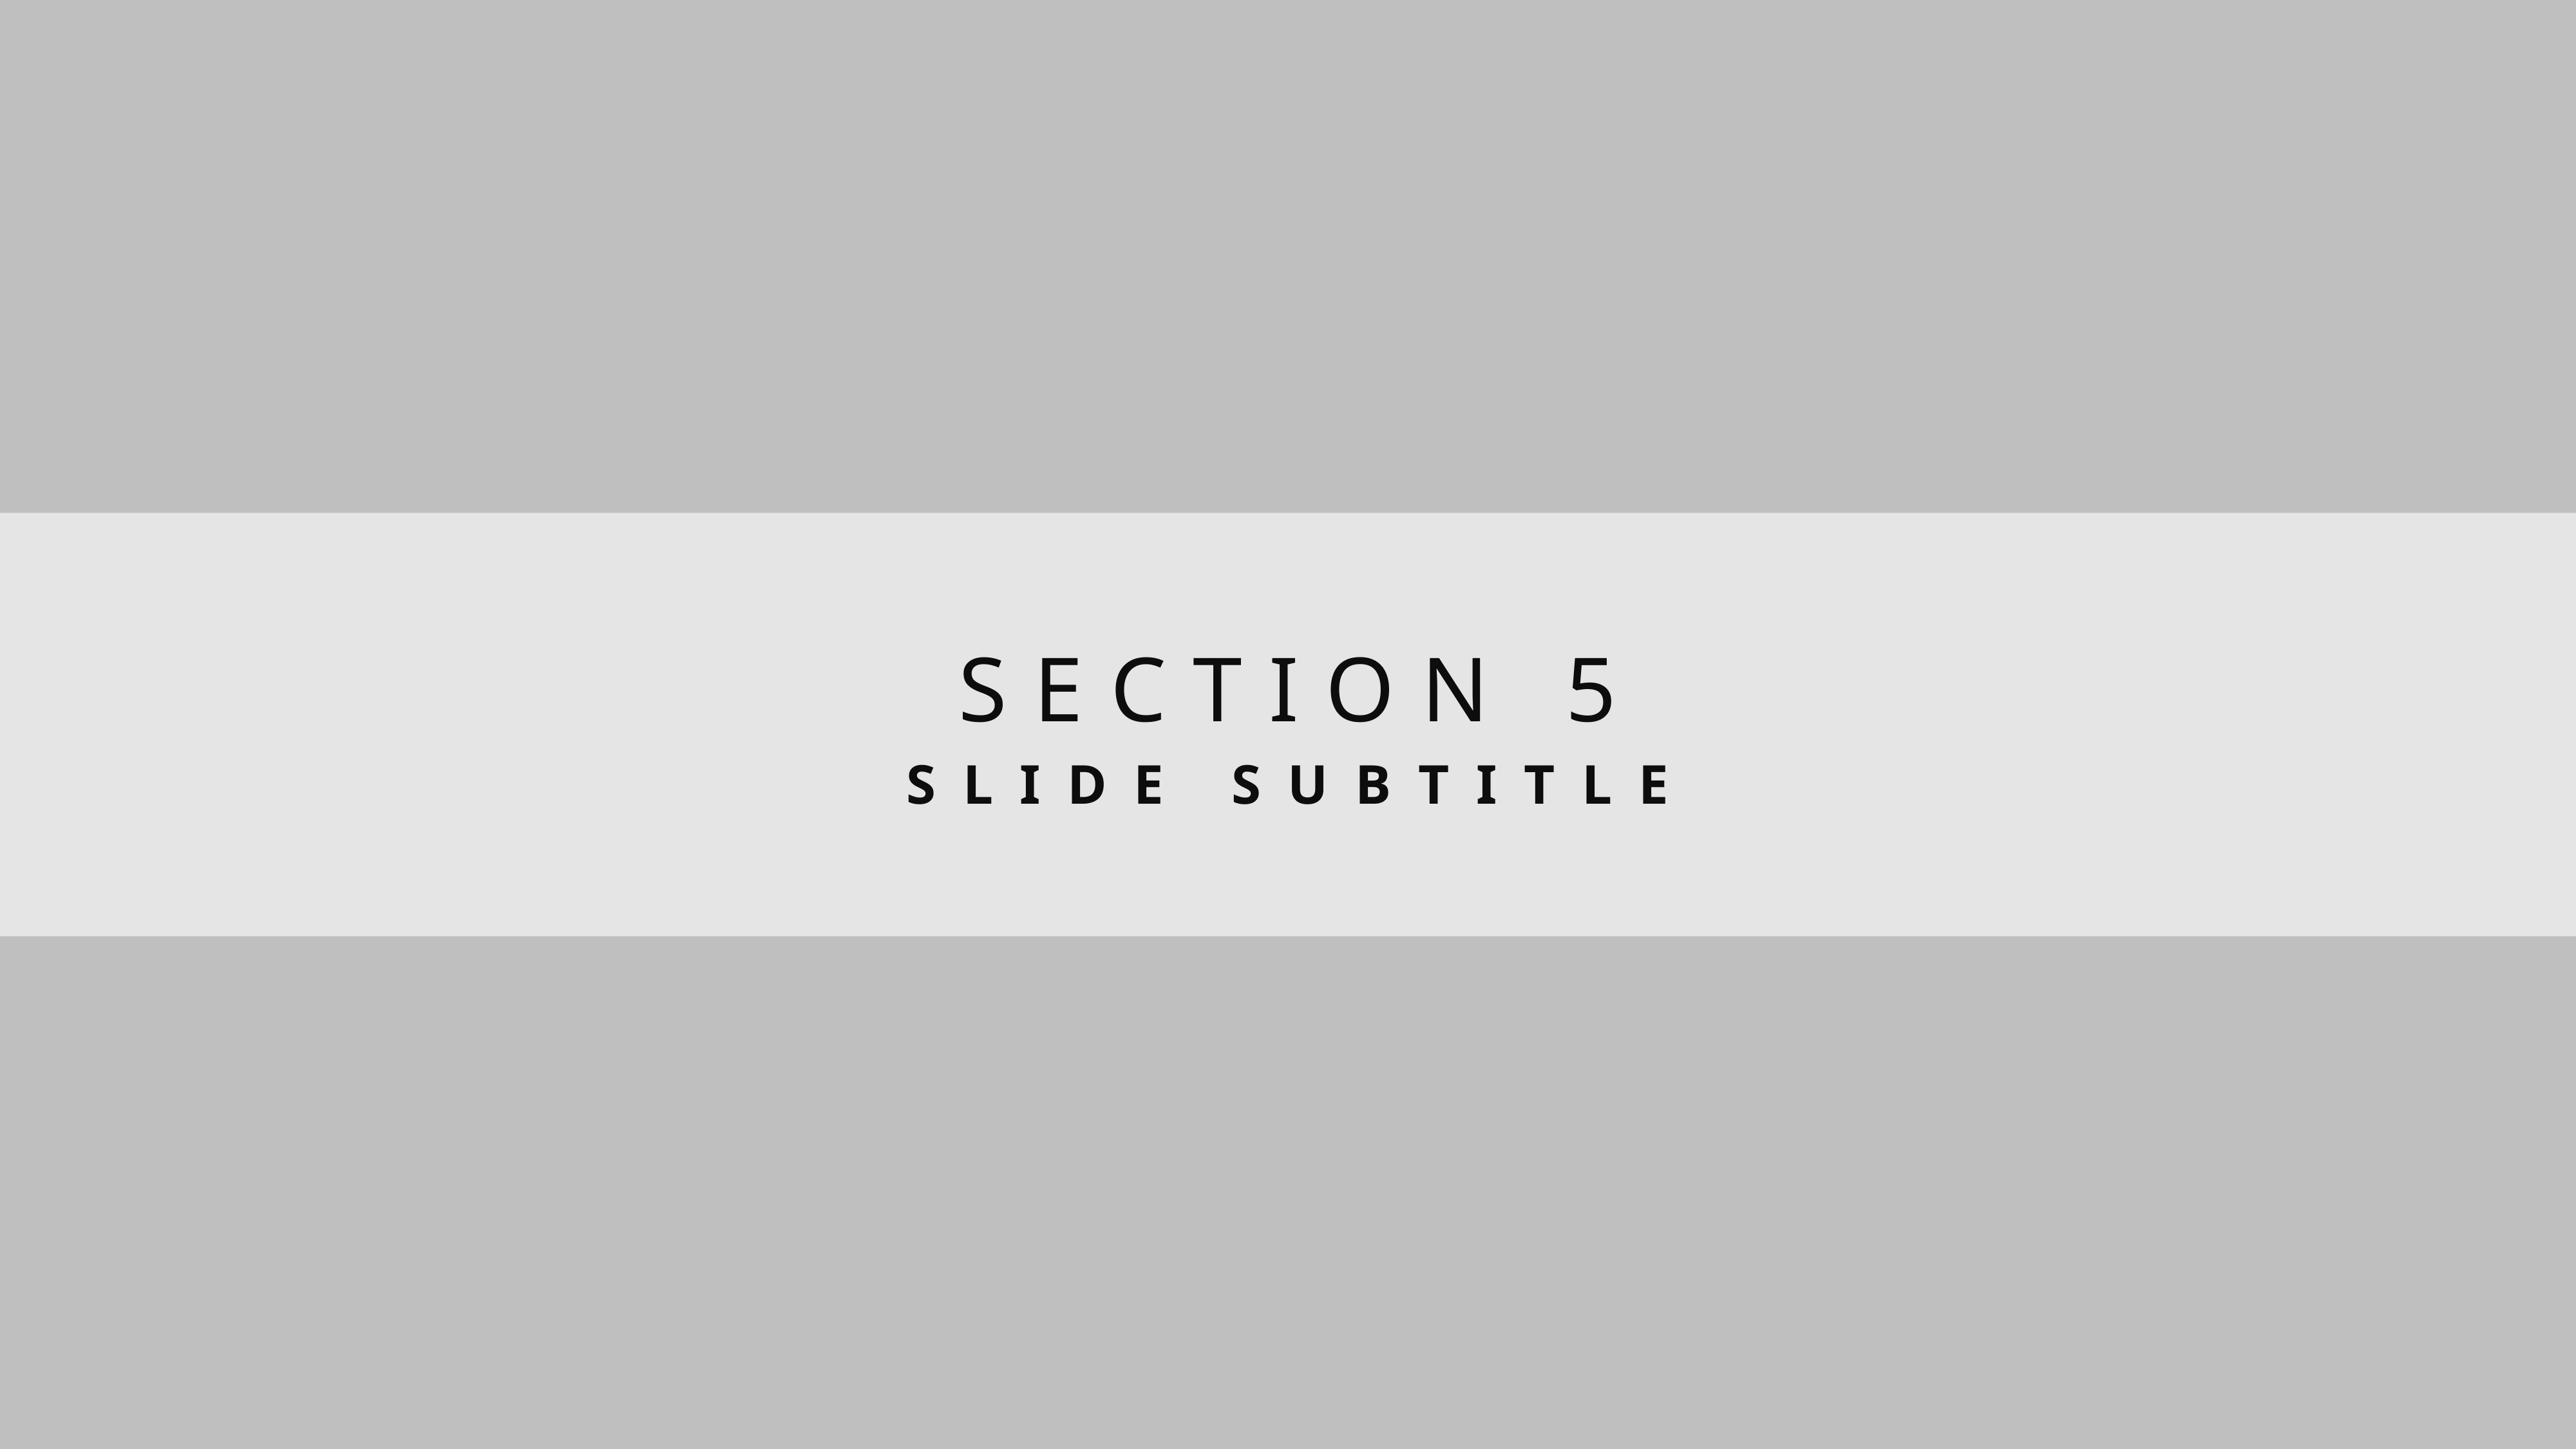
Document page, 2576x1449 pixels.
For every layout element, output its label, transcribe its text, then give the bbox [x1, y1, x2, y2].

text_box [0, 512, 2576, 937]
text_box SLIDE SUBTITLE [896, 745, 1679, 820]
text_box SECTION 5 [949, 629, 1627, 744]
